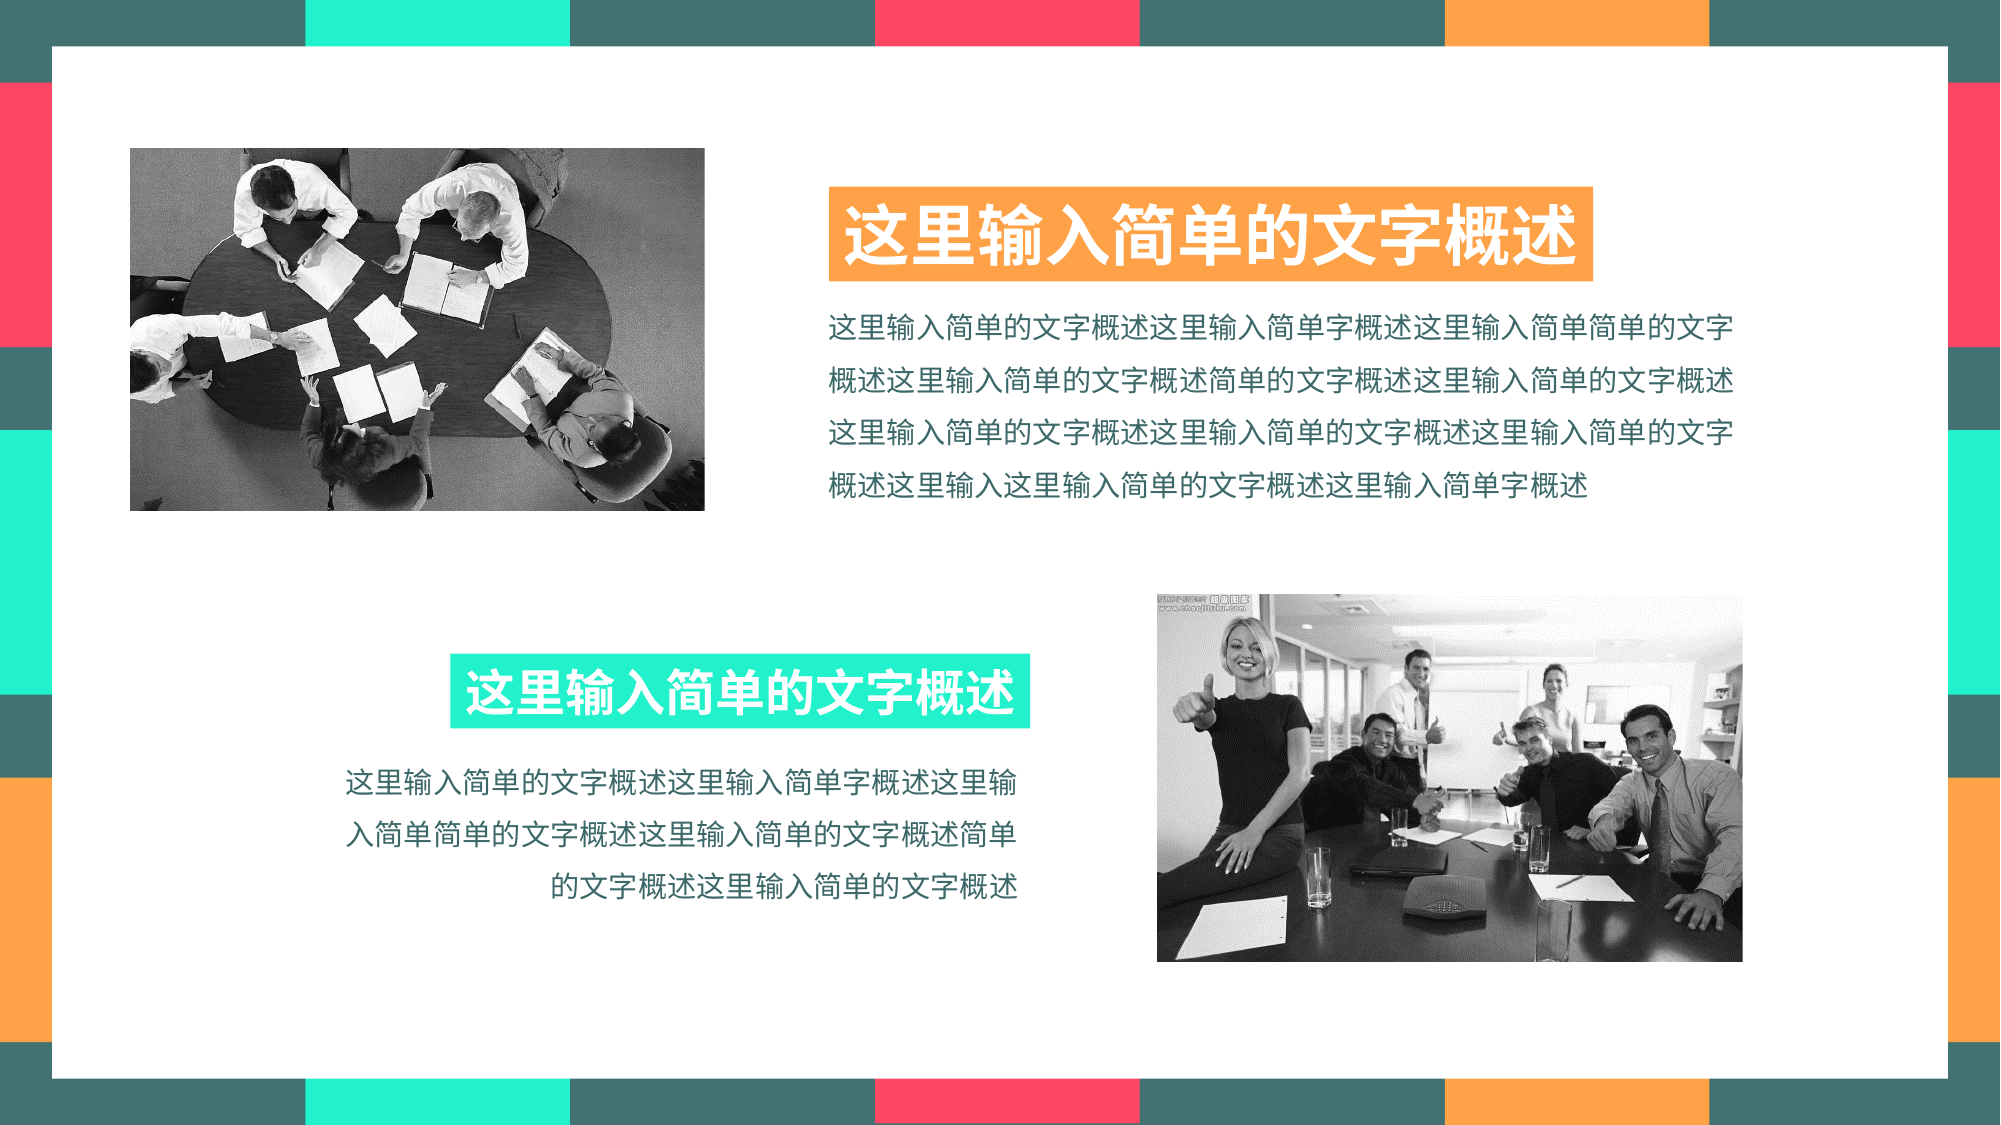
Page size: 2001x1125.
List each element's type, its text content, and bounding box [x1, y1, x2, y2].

text_box [1140, 0, 1444, 46]
text_box [570, 0, 875, 46]
text_box [1948, 348, 2000, 430]
text_box [0, 430, 52, 695]
text_box [1710, 1043, 2000, 1125]
text_box [0, 777, 52, 1043]
text_box [570, 1079, 1444, 1125]
picture [129, 148, 705, 512]
text_box 这里输入简单的文字概述 [450, 653, 1031, 729]
text_box [0, 82, 52, 348]
text_box [0, 1043, 305, 1125]
text_box [52, 46, 1948, 1079]
text_box [0, 0, 305, 82]
text_box [305, 0, 570, 46]
text_box 这里输入简单的文字概述 [829, 186, 1594, 282]
text_box [1948, 430, 2000, 695]
text_box [1948, 777, 2000, 1043]
text_box [0, 695, 52, 777]
text_box [1444, 1079, 1710, 1125]
text_box [875, 1079, 1140, 1124]
text_box [1948, 695, 2000, 777]
text_box [1948, 82, 2000, 348]
picture [1156, 594, 1743, 963]
text_box [1710, 0, 2000, 82]
text_box 这里输入简单的文字概述这里输入简单字概述这里输入简单简单的文字概述这里输入简单的文字概述简单的文字概述这里输入简单的文字概述这里输入简单的文字概述这里输入简单的文字概述这里输入简单的文字概述这里输入这里输入简单的文字概述这里输入简单字概述 [813, 284, 1772, 510]
text_box [875, 0, 1140, 46]
text_box [305, 1079, 570, 1125]
text_box [1444, 0, 1710, 46]
text_box [0, 348, 52, 430]
text_box 这里输入简单的文字概述这里输入简单字概述这里输入简单简单的文字概述这里输入简单的文字概述简单的文字概述这里输入简单的文字概述 [320, 739, 1033, 912]
